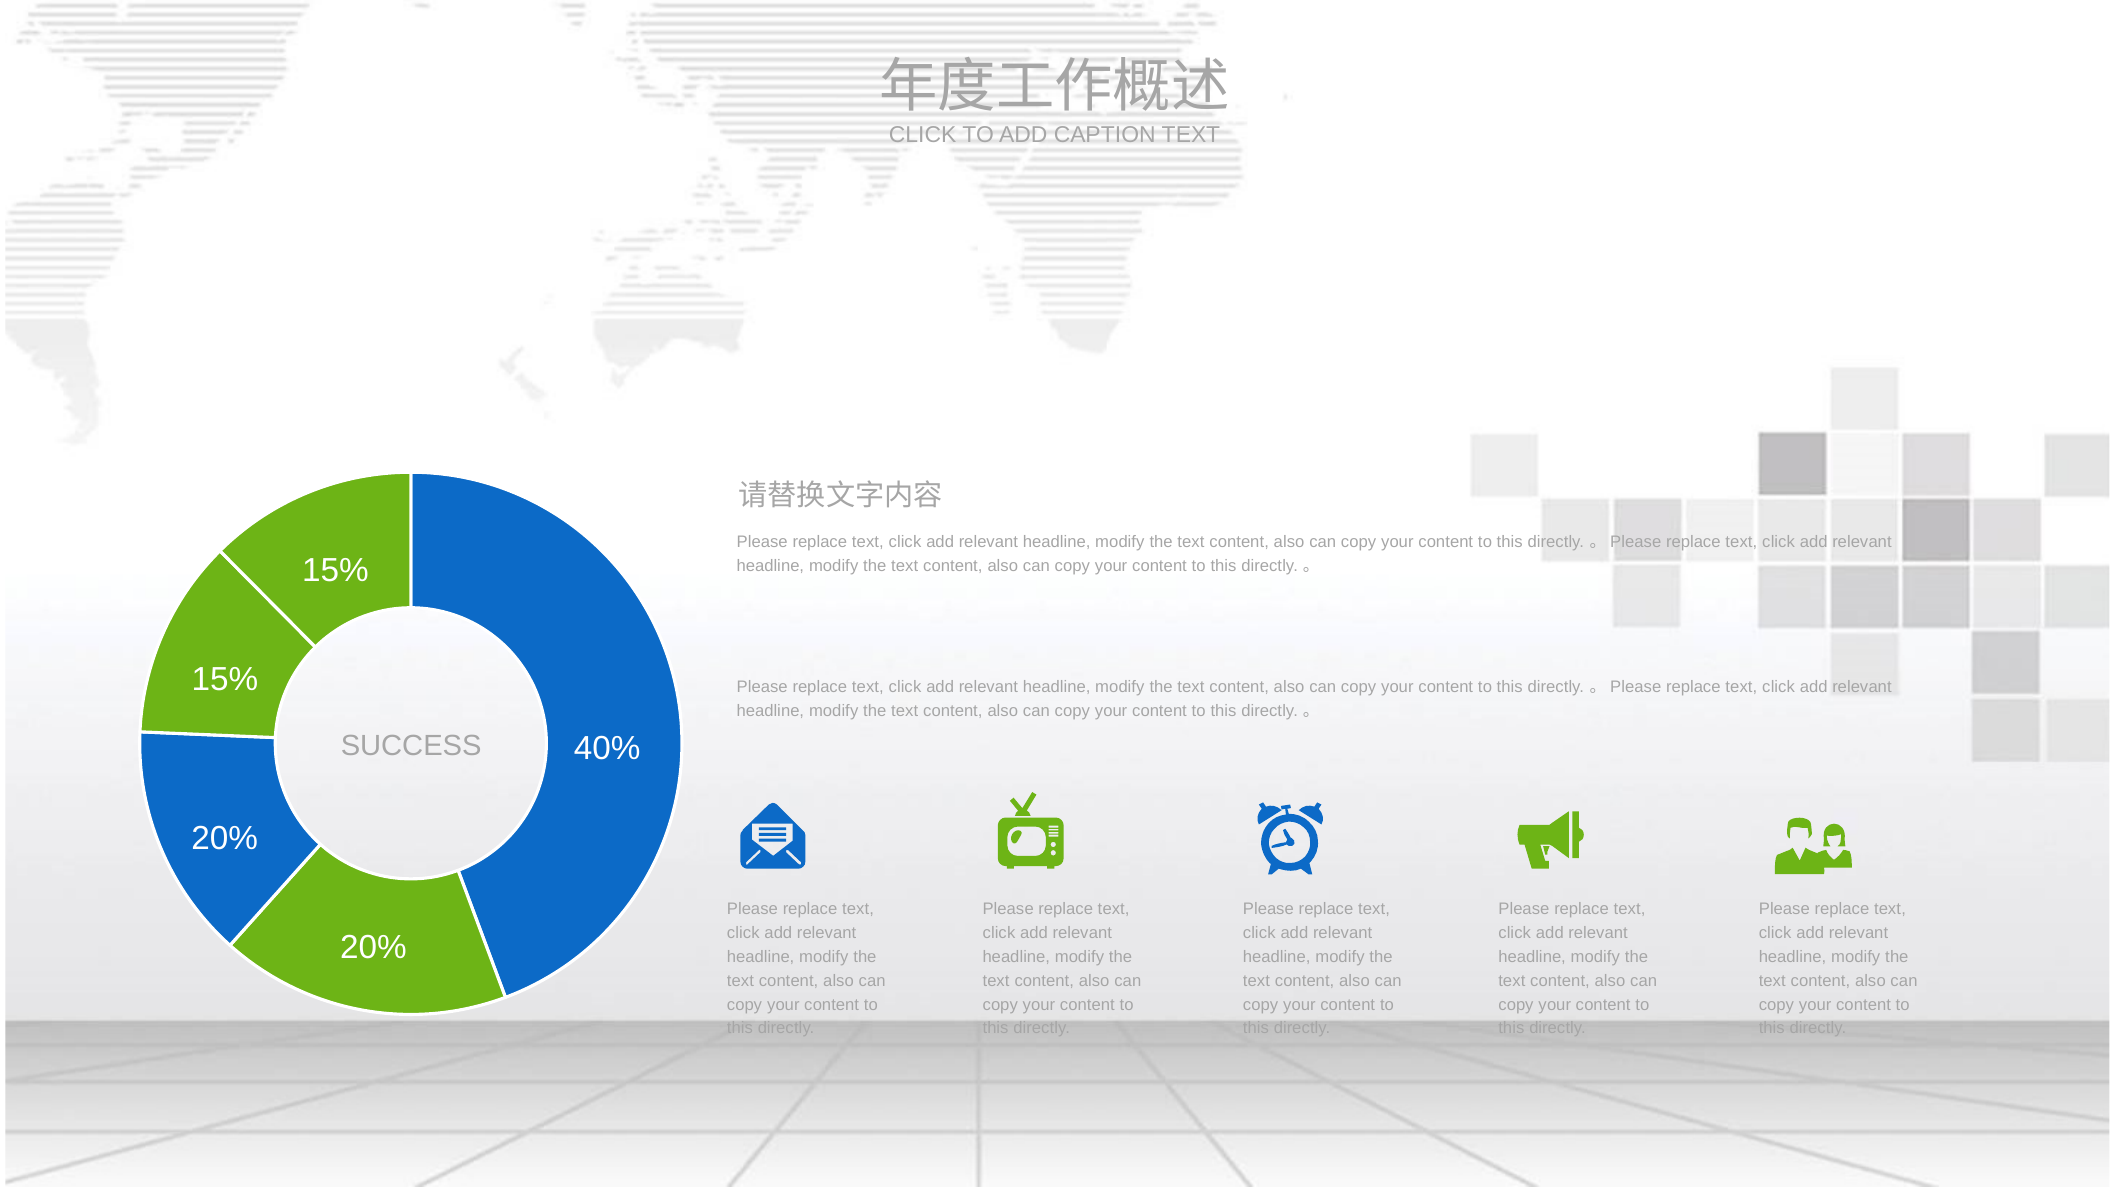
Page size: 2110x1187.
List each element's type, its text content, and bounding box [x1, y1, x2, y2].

text_box Please replace text, click add relevant headline, modify the text content, also can copy your content to this directly. [1483, 886, 1683, 1045]
text_box [1298, 802, 1323, 825]
text_box Please replace text, click add relevant headline, modify the text content, also can copy your content to this directly. [1744, 886, 1943, 1045]
text_box [1009, 792, 1037, 816]
text_box [1823, 823, 1846, 847]
text_box 年度工作概述 [865, 48, 1245, 119]
text_box [1257, 802, 1319, 875]
text_box Please replace text, click add relevant headline, modify the text content, also can copy your content to this directly.。Please replace text, click add relevant headline, modify the text content, also can copy your content to this directly.。 [743, 664, 1927, 728]
text_box Please replace text, click add relevant headline, modify the text content, also can copy your content to this directly.。Please replace text, click add relevant headline, modify the text content, also can copy your content to this directly.。 [743, 519, 1927, 583]
text_box [1517, 811, 1569, 869]
text_box 请替换文字内容 [743, 462, 965, 519]
text_box Please replace text, click add relevant headline, modify the text content, also can copy your content to this directly. [1228, 886, 1427, 1045]
text_box [1774, 847, 1852, 875]
text_box [1787, 817, 1812, 839]
text_box [997, 817, 1064, 869]
text_box [1572, 811, 1584, 859]
text_box CLICK TO ADD CAPTION TEXT [865, 119, 1245, 147]
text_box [79, 460, 743, 1026]
text_box Please replace text, click add relevant headline, modify the text content, also can copy your content to this directly. [967, 886, 1167, 1045]
picture [5, 0, 2110, 1187]
text_box Please replace text, click add relevant headline, modify the text content, also can copy your content to this directly. [712, 886, 911, 1045]
text_box [743, 802, 806, 869]
